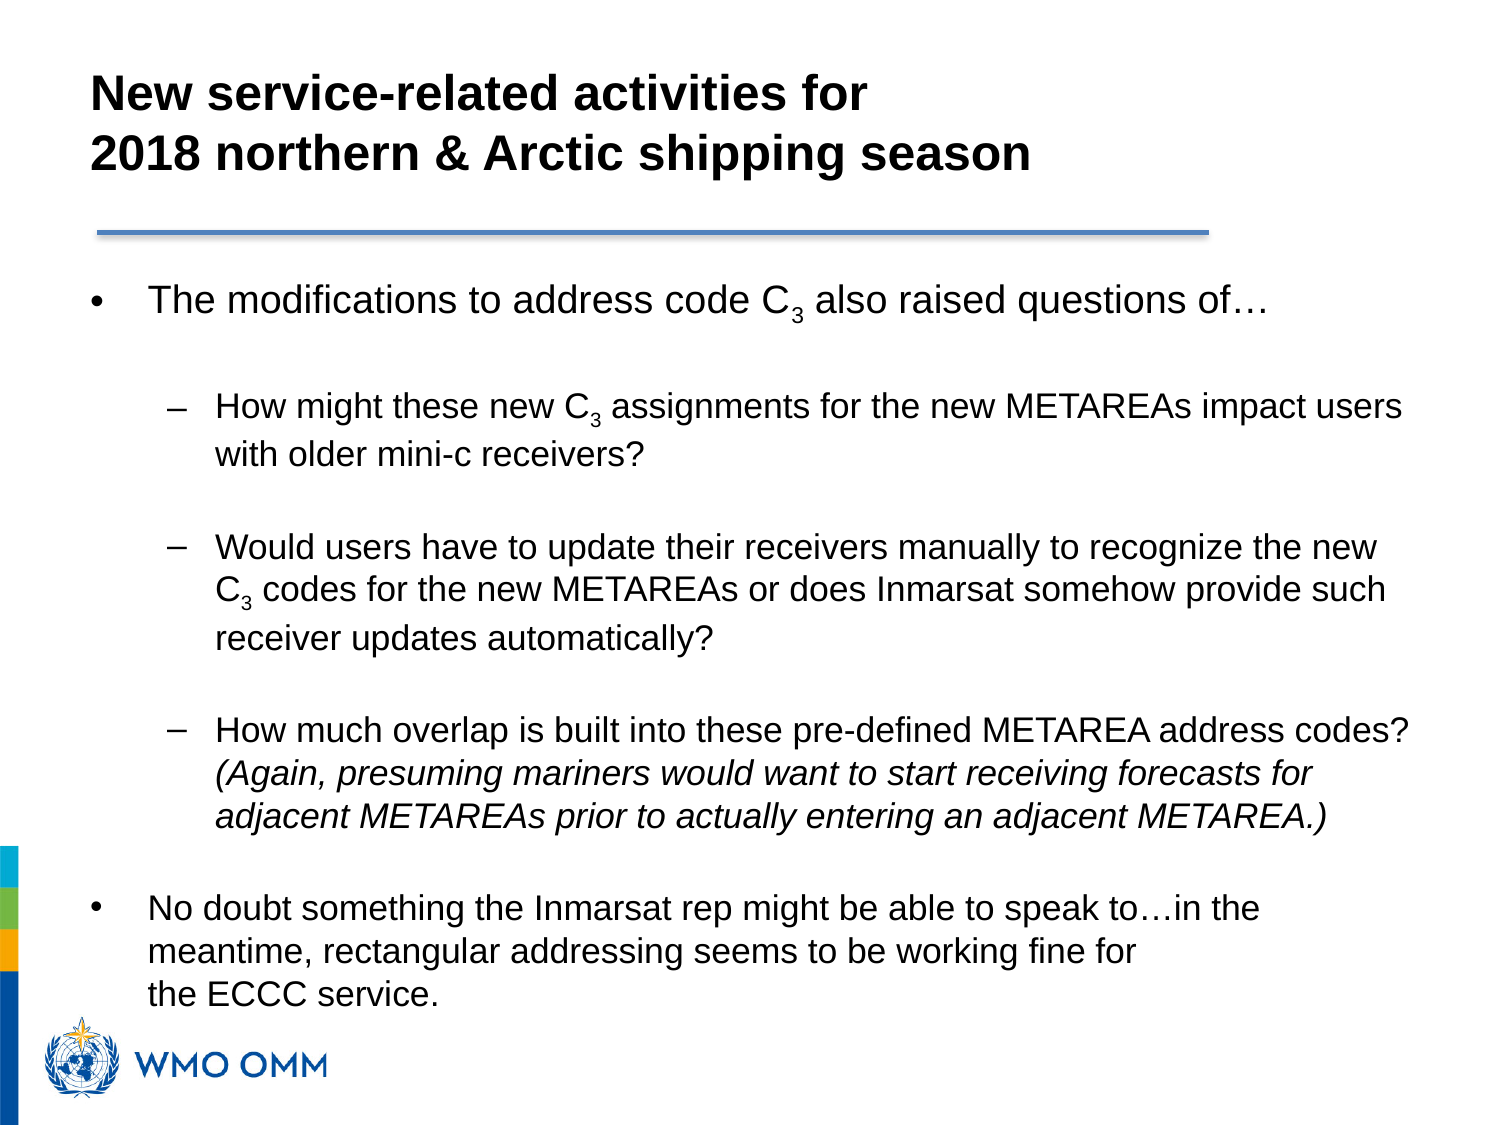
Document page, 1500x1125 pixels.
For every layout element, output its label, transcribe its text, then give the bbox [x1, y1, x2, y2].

picture [0, 845, 327, 1125]
title New service-related activities for 2018 northern & Arctic shipping season [75, 26, 1425, 210]
list The modifications to address code C3 also raised questions of… How might these new C3 assignments for the new METAREAs impact users with older mini-c receivers? Would users have to update their receivers manually to recognize the new C3 codes for the new METAREAs or does Inmarsat somehow provide such receiver updates automatically? How much overlap is built into these pre-defined METAREA address codes? (Again, presuming mariners would want to start receiving forecasts for adjacent METAREAs prior to actually entering an adjacent METAREA.) No doubt something the Inmarsat rep might be able to speak to…in the meantime, rectangular addressing seems to be working fine for the ECCC service. [75, 210, 1425, 1035]
